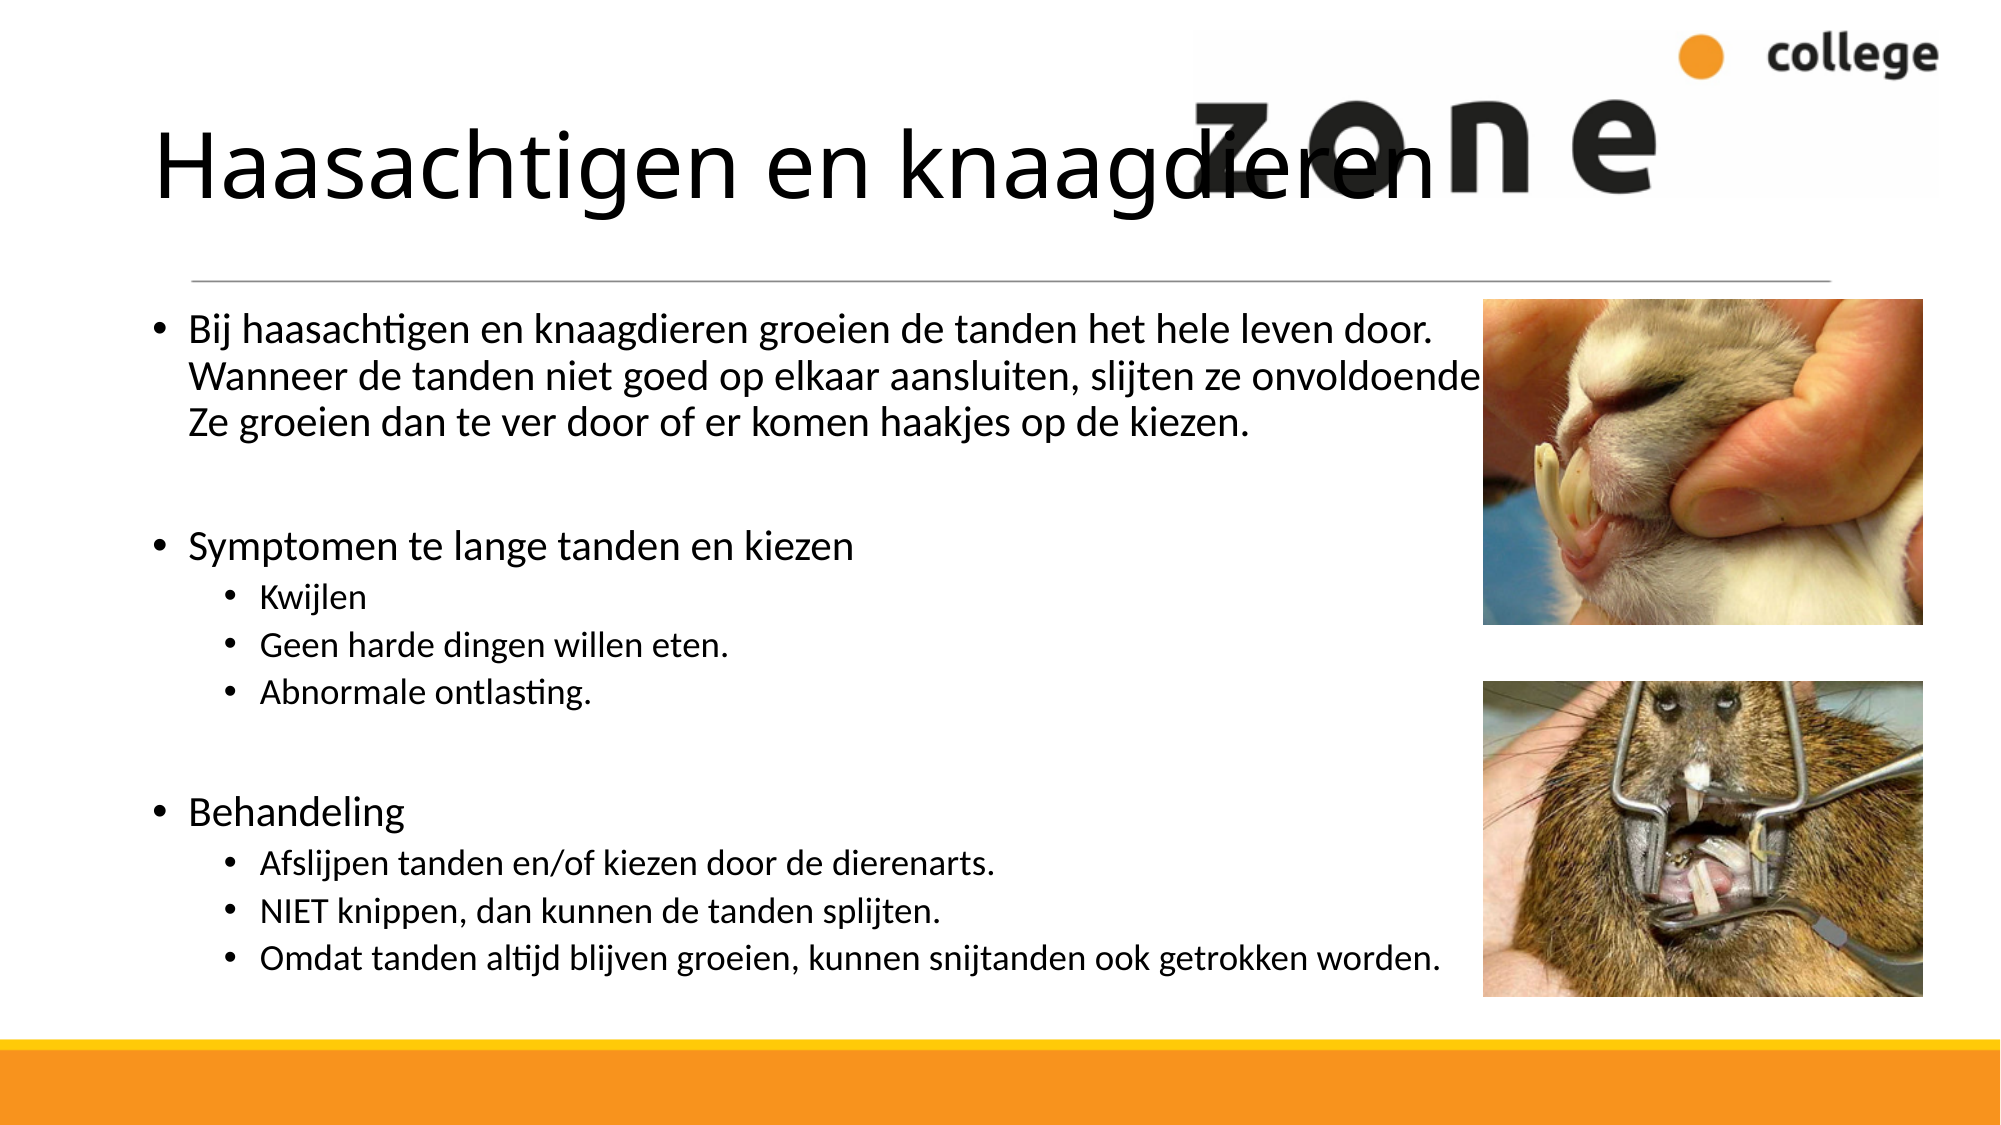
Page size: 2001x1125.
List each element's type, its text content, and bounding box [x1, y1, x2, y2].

picture [0, 0, 2001, 1125]
title Haasachtigen en knaagdieren [137, 59, 1863, 278]
list Bij haasachtigen en knaagdieren groeien de tanden het hele leven door. Wanneer de tanden niet goed op elkaar aansluiten, slijten ze onvoldoende. Ze groeien dan te ver door of er komen haakjes op de kiezen. Symptomen te lange tanden en kiezen Kwijlen Geen harde dingen willen eten. Abnormale ontlasting. Behandeling Afslijpen tanden en/of kiezen door de dierenarts. NIET knippen, dan kunnen de tanden splijten. Omdat tanden altijd blijven groeien, kunnen snijtanden ook getrokken worden. [137, 299, 1521, 1014]
